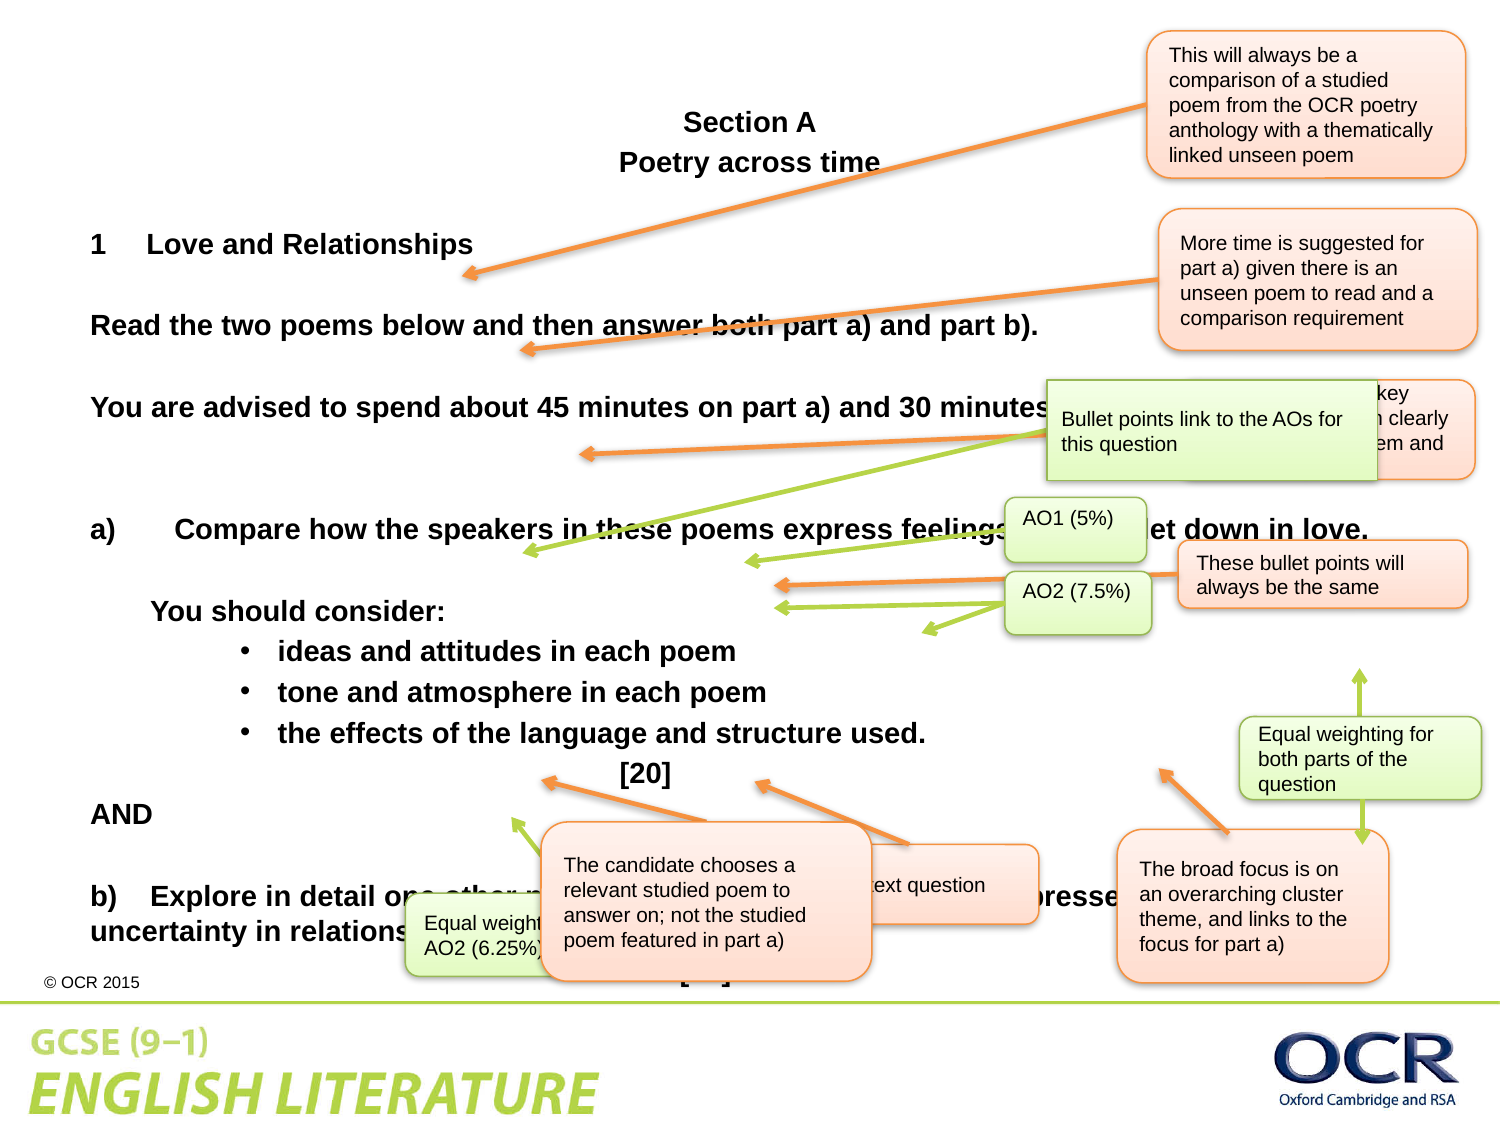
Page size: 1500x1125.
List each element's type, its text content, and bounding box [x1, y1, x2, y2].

text_box Closed text question [877, 843, 1040, 925]
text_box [521, 429, 1047, 554]
text_box The candidate chooses a relevant studied poem to answer on; not the studied poem featured in part a) [540, 821, 873, 983]
text_box This will always be a comparison of a studied poem from the OCR poetry anthology with a thematically linked unseen poem [1146, 30, 1467, 179]
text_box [1158, 767, 1229, 835]
text_box More time is suggested for part a) given there is an unseen poem to read and a comparison requirement [1157, 207, 1479, 352]
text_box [921, 602, 1006, 634]
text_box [461, 104, 1147, 277]
picture [0, 1001, 1500, 1125]
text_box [743, 529, 1006, 563]
text_box AO2 (7.5%) [1004, 594, 1153, 636]
text_box Bullet points link to the AOs for this question [1046, 379, 1378, 481]
text_box These bullet points will always be the same [1177, 539, 1469, 609]
text_box AO1 (5%) [1010, 496, 1148, 564]
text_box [510, 816, 571, 894]
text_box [519, 279, 1159, 351]
text_box Equal weighting AO1 (6.25%), AO2 (6.25%) [404, 892, 544, 978]
list Section A Poetry across time Love and Relationships Read the two poems below and then answer both part a) and part b). You are advised to spend about 45 minutes on part a) and 30 minutes on part b). Compare how the speakers in these poems express feelings of being let down in love. You should consider: ideas and attitudes in each poem tone and atmosphere in each poem the effects of the language and structure used. [20] AND b) Explore in detail one other poem from your anthology which expresses doubt or uncertainty in relationships. [20] [75, 54, 1425, 1005]
text_box The broad focus is on an overarching cluster theme, and links to the focus for part a) [1116, 828, 1390, 984]
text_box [773, 573, 1179, 586]
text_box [754, 781, 910, 845]
text_box Equal weighting for both parts of the question [1238, 715, 1483, 801]
text_box The task focus is a key theme or idea which clearly links the studied poem and the unseen poem [1379, 379, 1476, 481]
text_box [1047, 429, 1179, 455]
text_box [540, 779, 707, 823]
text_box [773, 602, 920, 609]
